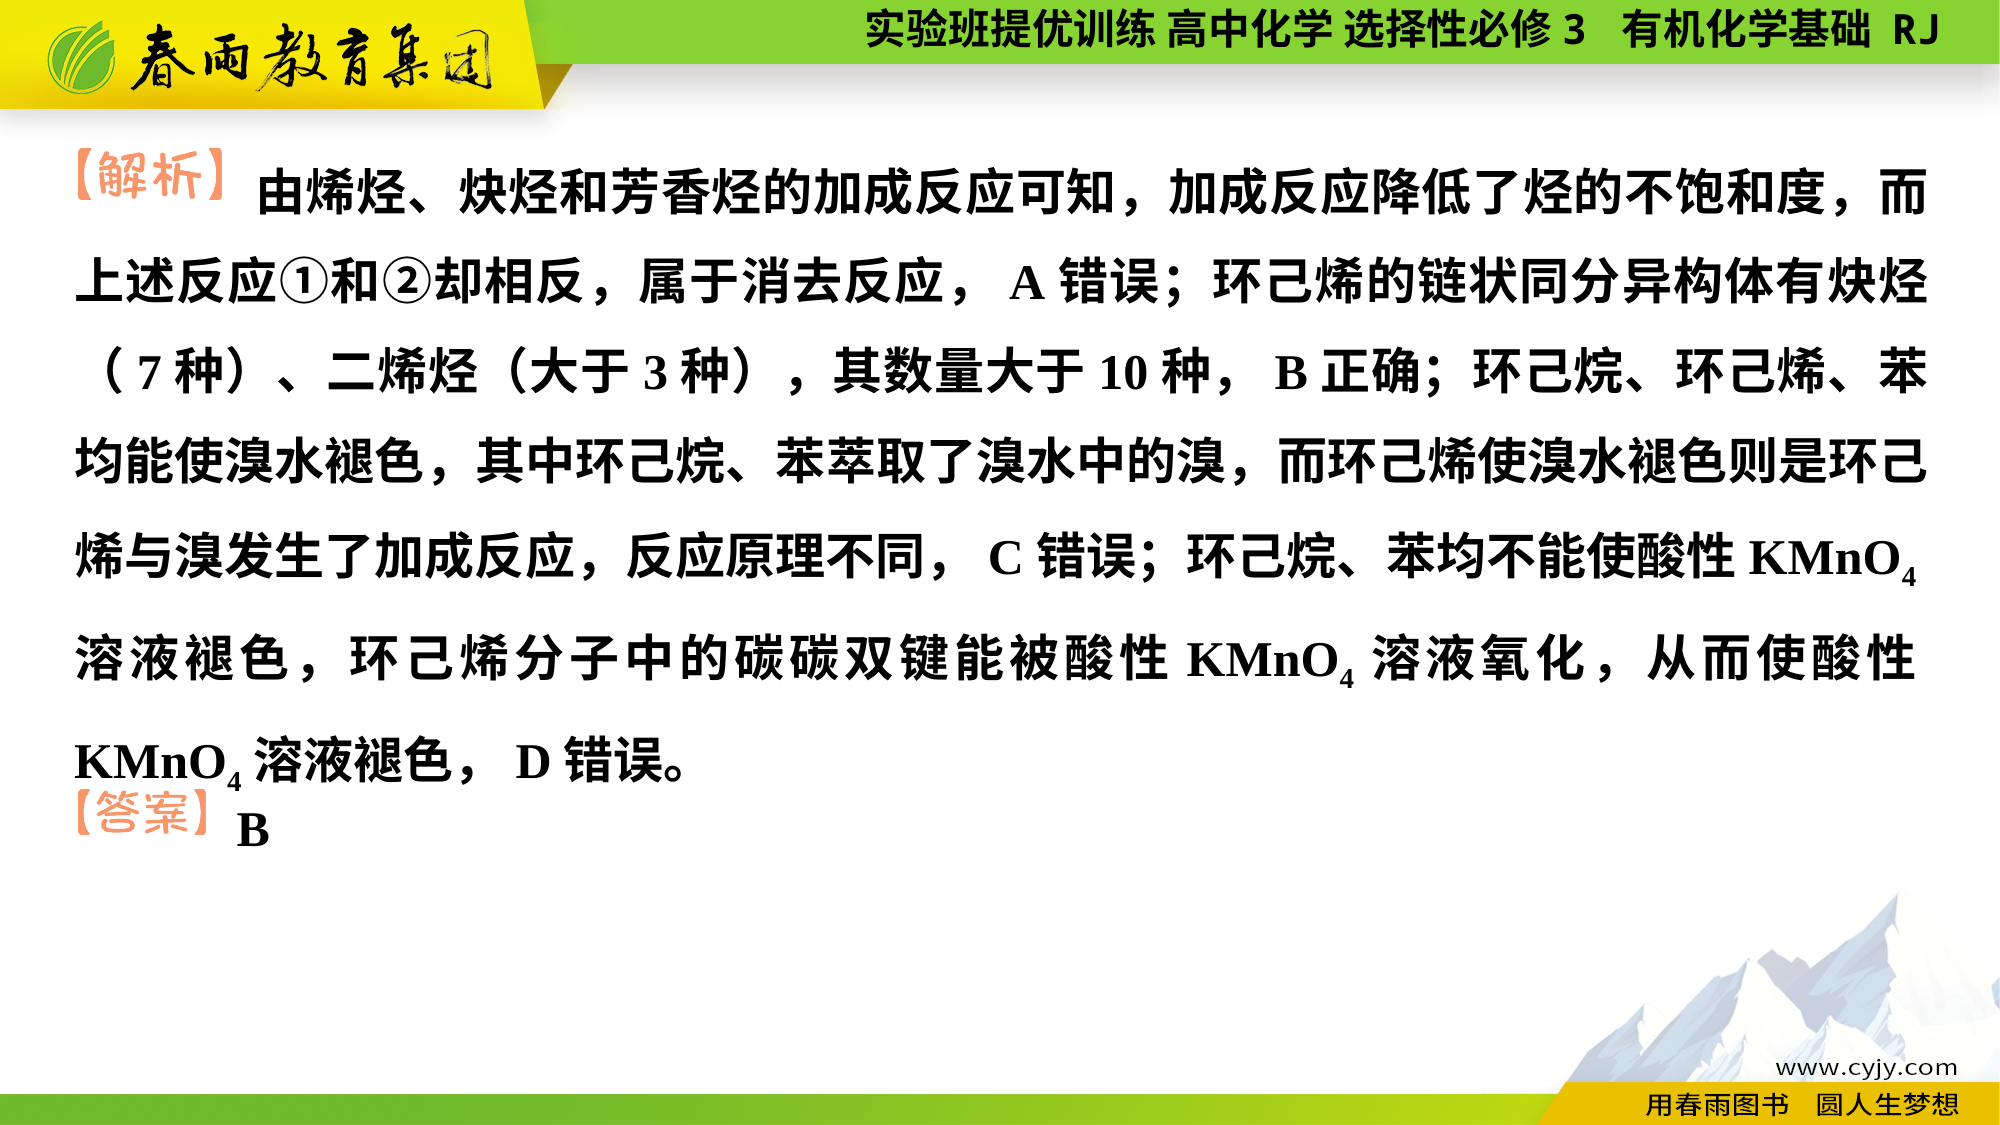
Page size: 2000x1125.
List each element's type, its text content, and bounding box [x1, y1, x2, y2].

list 由烯烃、炔烃和芳香烃的加成反应可知，加成反应降低了烃的不饱和度，而上述反应①和②却相反，属于消去反应，A错误；环己烯的链状同分异构体有炔烃（7种）、二烯烃（大于3种），其数量大于10种，B正确；环己烷、环己烯、苯均能使溴水褪色，其中环己烷、苯萃取了溴水中的溴，而环己烯使溴水褪色则是环己烯与溴发生了加成反应，反应原理不同，C错误；环己烷、苯均不能使酸性KMnO4溶液褪色，环己烯分子中的碳碳双键能被酸性KMnO4溶液氧化，从而使酸性KMnO4溶液褪色，D错误。 [59, 122, 1944, 774]
text_box B [221, 759, 285, 864]
picture [0, 0, 2000, 1125]
